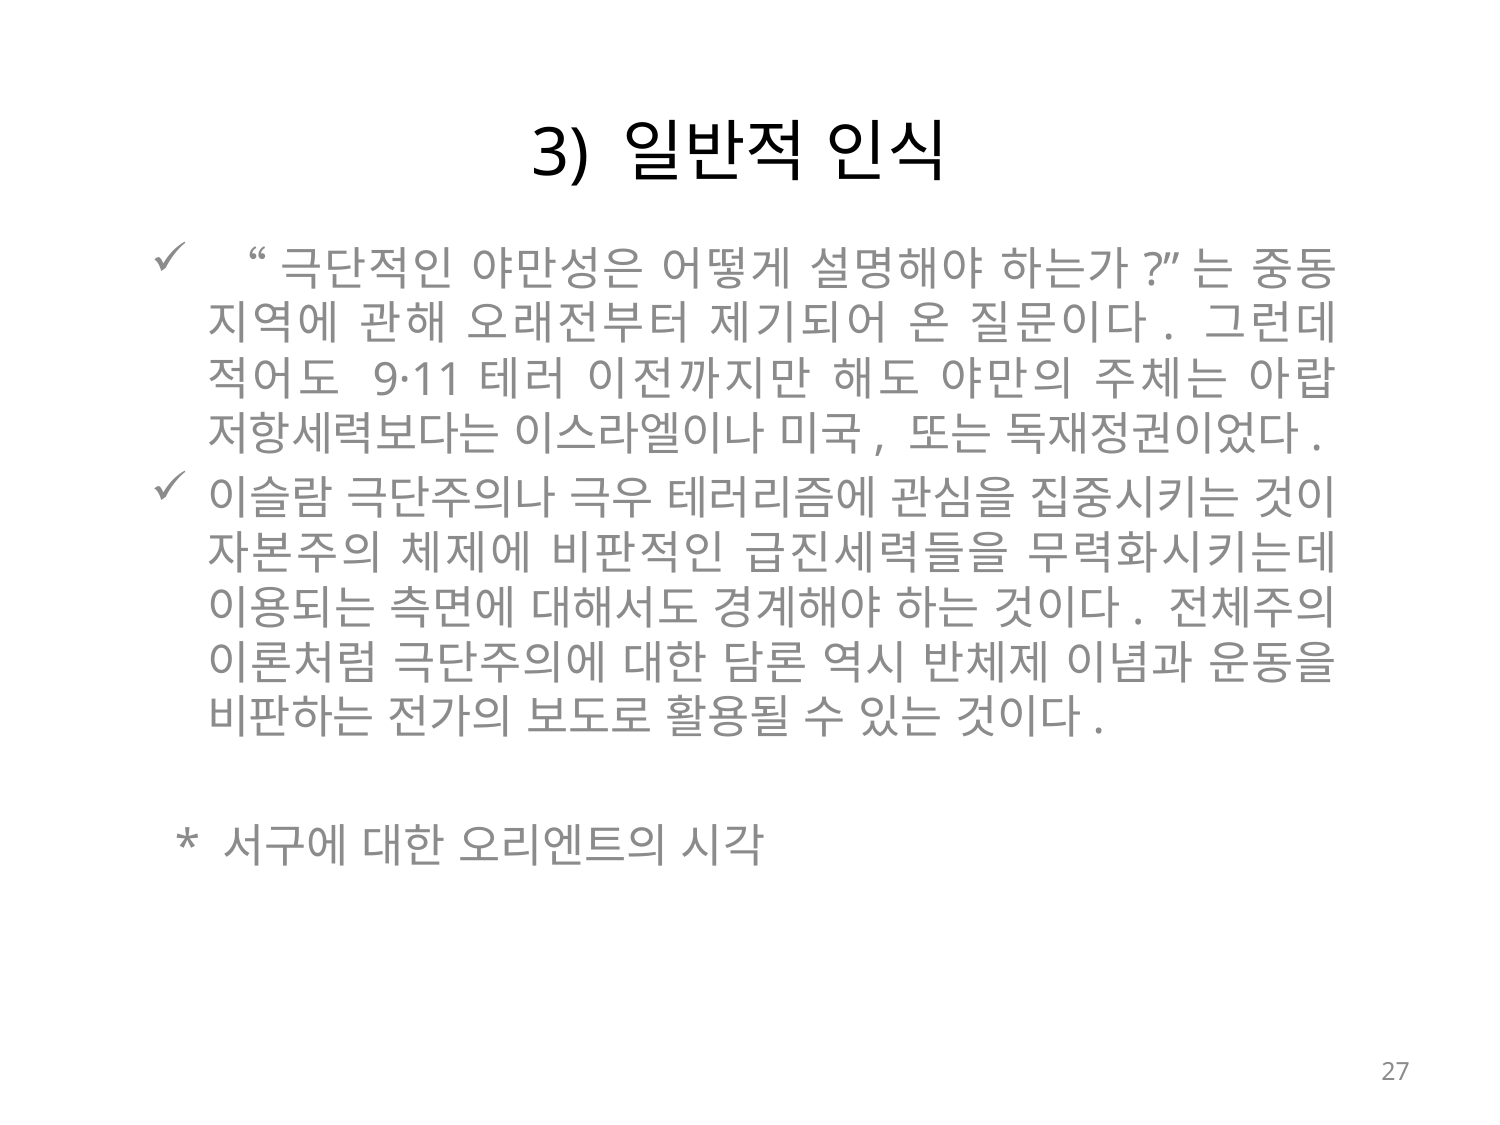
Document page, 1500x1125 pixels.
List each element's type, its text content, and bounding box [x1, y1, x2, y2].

title 3) 일반적 인식 [112, 90, 1388, 209]
subtitle “극단적인 야만성은 어떻게 설명해야 하는가?”는 중동 지역에 관해 오래전부터 제기되어 온 질문이다. 그런데 적어도 9·11테러 이전까지만 해도 야만의 주체는 아랍 저항세력보다는 이스라엘이나 미국, 또는 독재정권이었다. 이슬람 극단주의나 극우 테러리즘에 관심을 집중시키는 것이 자본주의 체제에 비판적인 급진세력들을 무력화시키는데 이용되는 측면에 대해서도 경계해야 하는 것이다. 전체주의 이론처럼 극단주의에 대한 담론 역시 반체제 이념과 운동을 비판하는 전가의 보도로 활용될 수 있는 것이다. * 서구에 대한 오리엔트의 시각 [135, 231, 1353, 1000]
slide_number 27 [1074, 1042, 1425, 1103]
